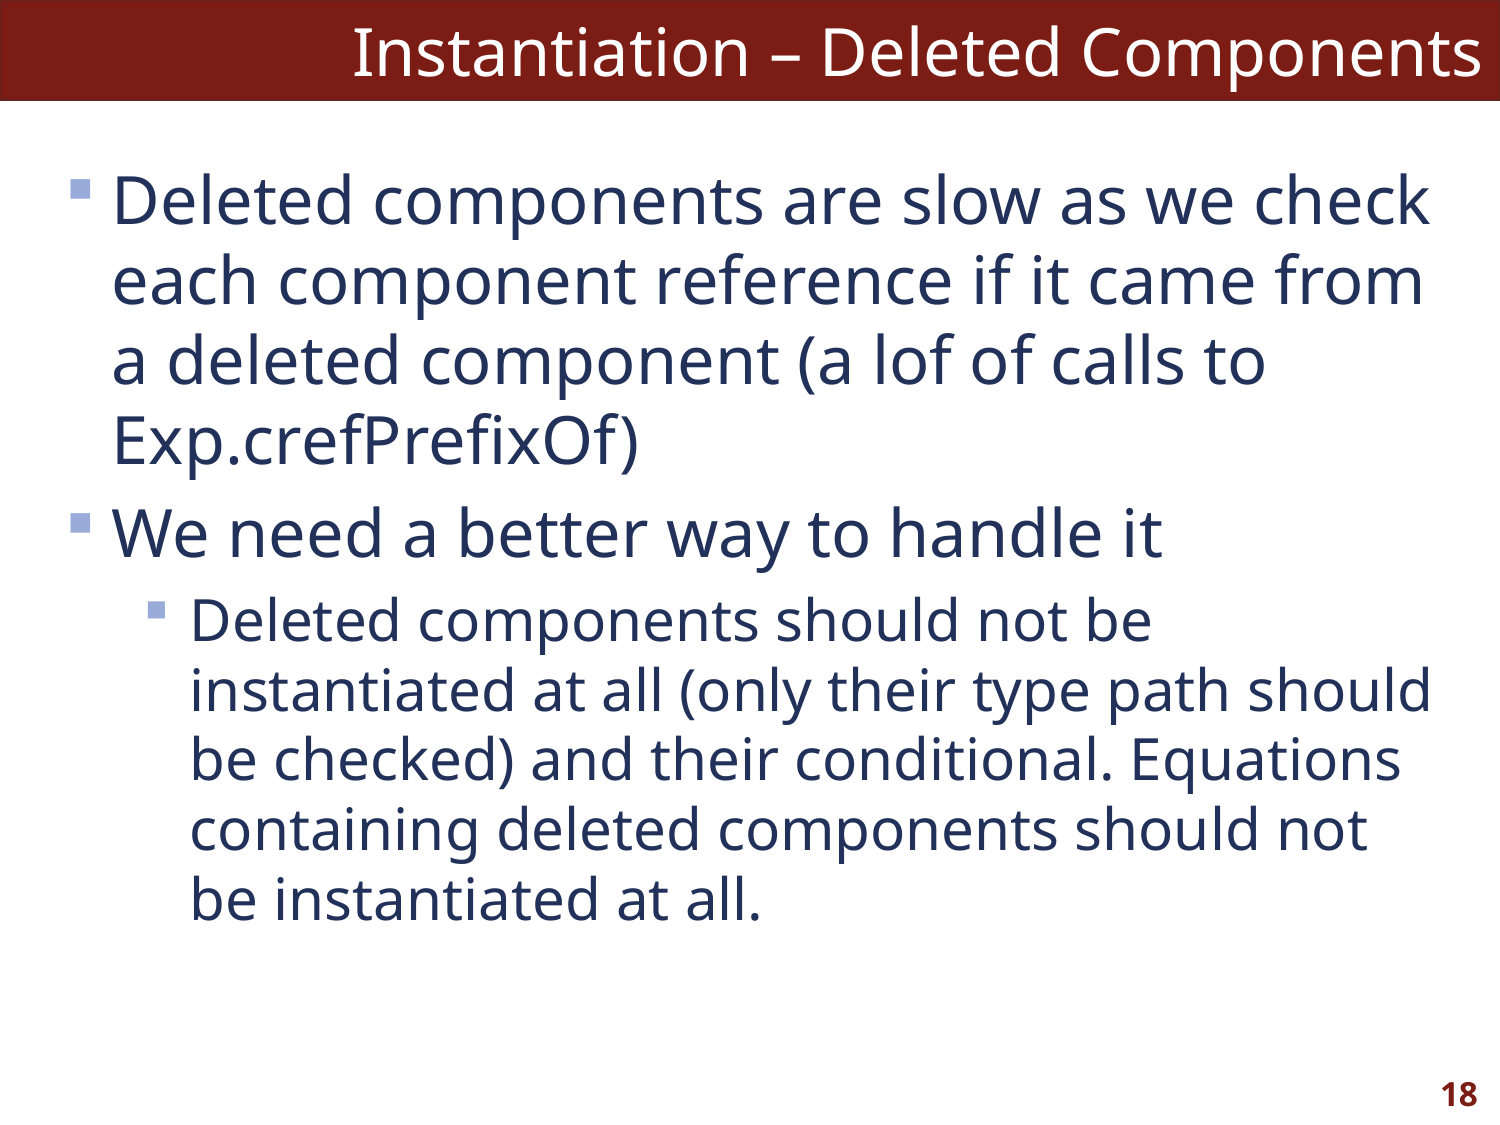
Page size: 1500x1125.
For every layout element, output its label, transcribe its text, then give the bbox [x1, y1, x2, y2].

list Deleted components are slow as we check each component reference if it came from a deleted component (a lof of calls to Exp.crefPrefixOf) We need a better way to handle it Deleted components should not be instantiated at all (only their type path should be checked) and their conditional. Equations containing deleted components should not be instantiated at all. [49, 149, 1451, 1076]
title Instantiation – Deleted Components [274, 0, 1500, 101]
slide_number 18 [1342, 1065, 1494, 1116]
